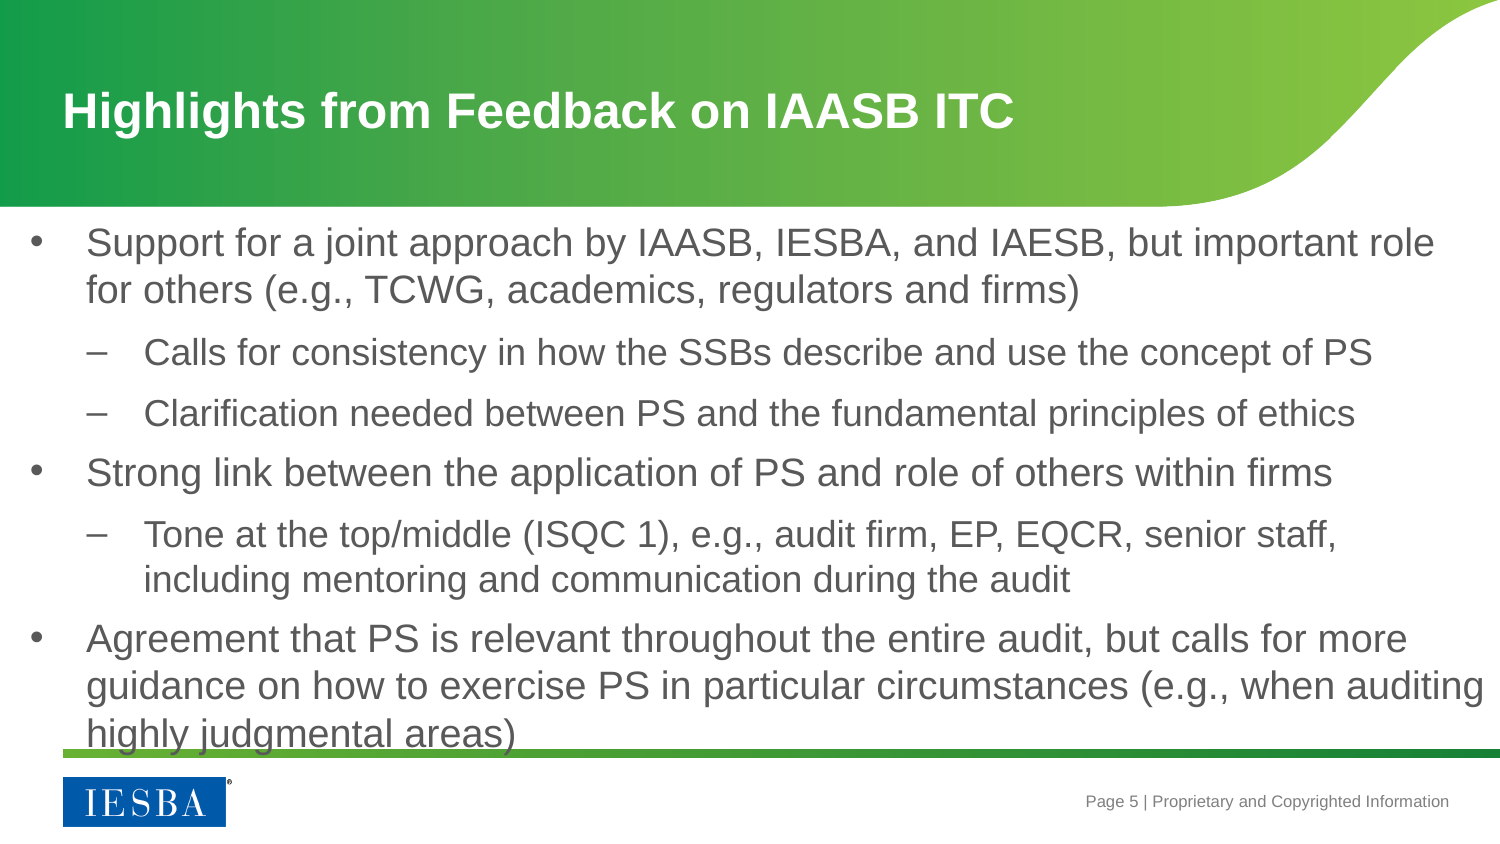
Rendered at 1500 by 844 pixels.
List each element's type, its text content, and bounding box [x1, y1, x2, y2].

list Support for a joint approach by IAASB, IESBA, and IAESB, but important role for others (e.g., TCWG, academics, regulators and firms) Calls for consistency in how the SSBs describe and use the concept of PS Clarification needed between PS and the fundamental principles of ethics Strong link between the application of PS and role of others within firms Tone at the top/middle (ISQC 1), e.g., audit firm, EP, EQCR, senior staff, including mentoring and communication during the audit Agreement that PS is relevant throughout the entire audit, but calls for more guidance on how to exercise PS in particular circumstances (e.g., when auditing highly judgmental areas) [14, 209, 1500, 819]
title Highlights from Feedback on IAASB ITC [62, 75, 1300, 142]
picture [63, 819, 232, 827]
picture [0, 0, 1500, 207]
